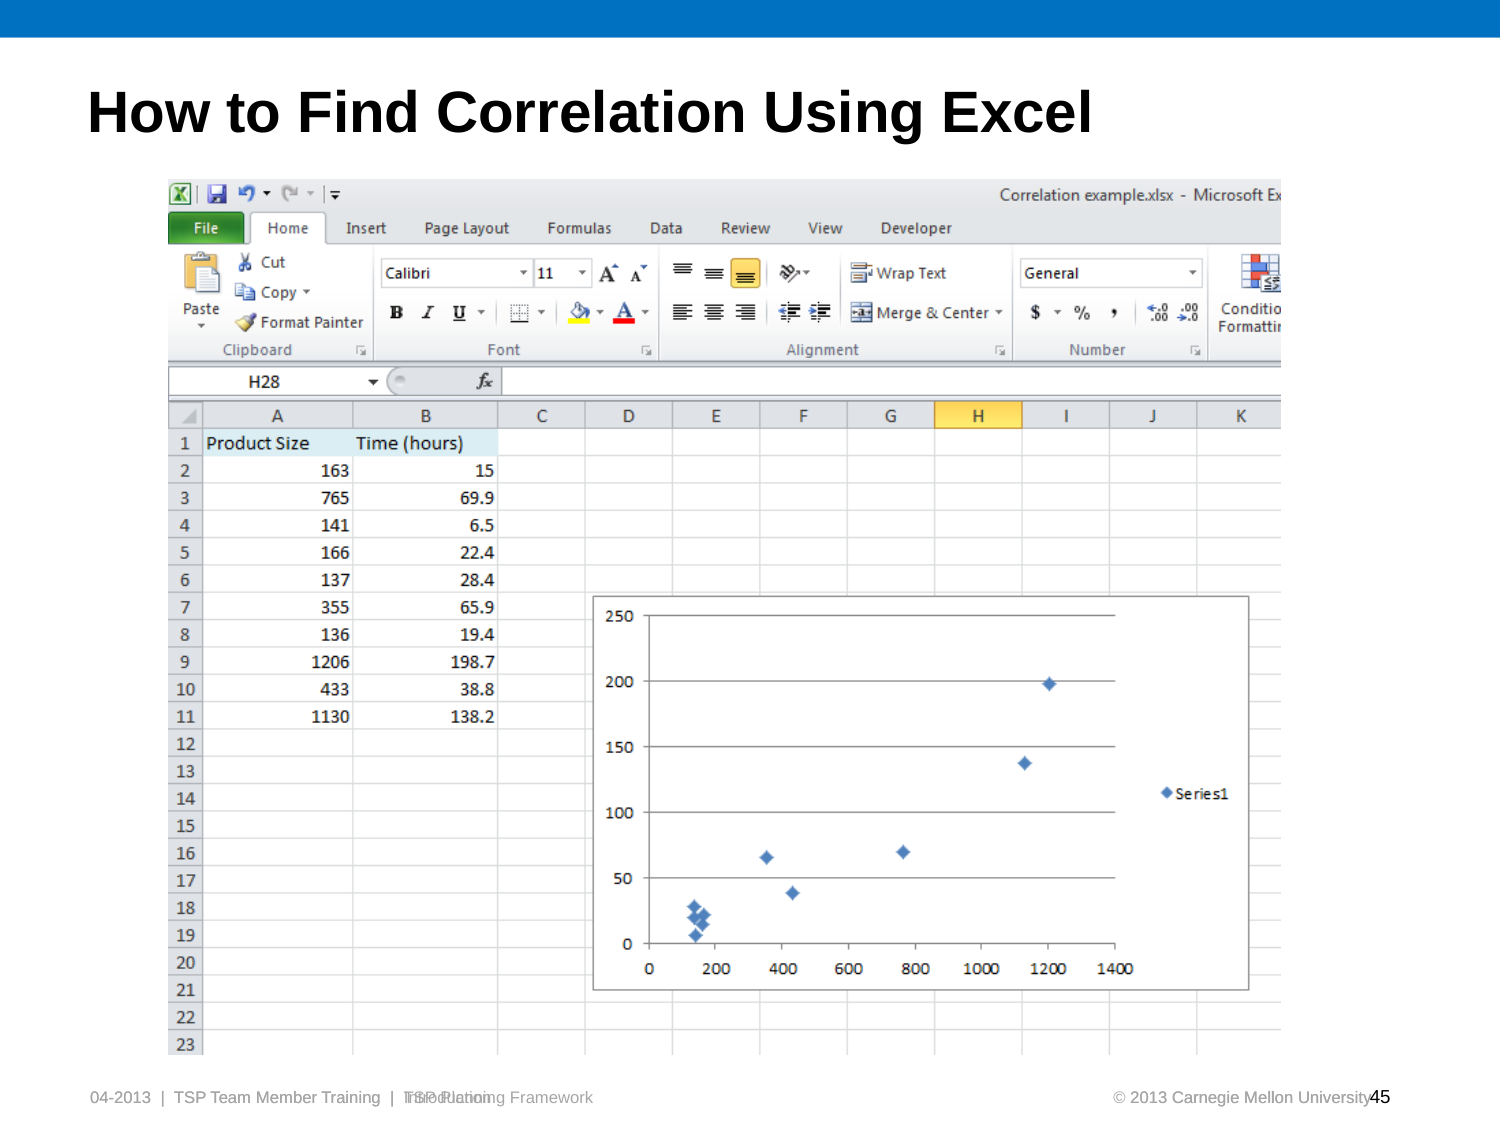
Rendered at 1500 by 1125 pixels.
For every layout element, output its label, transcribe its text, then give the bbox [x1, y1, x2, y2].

title How to Find Correlation Using Excel [87, 87, 1439, 226]
picture [167, 179, 1281, 1055]
